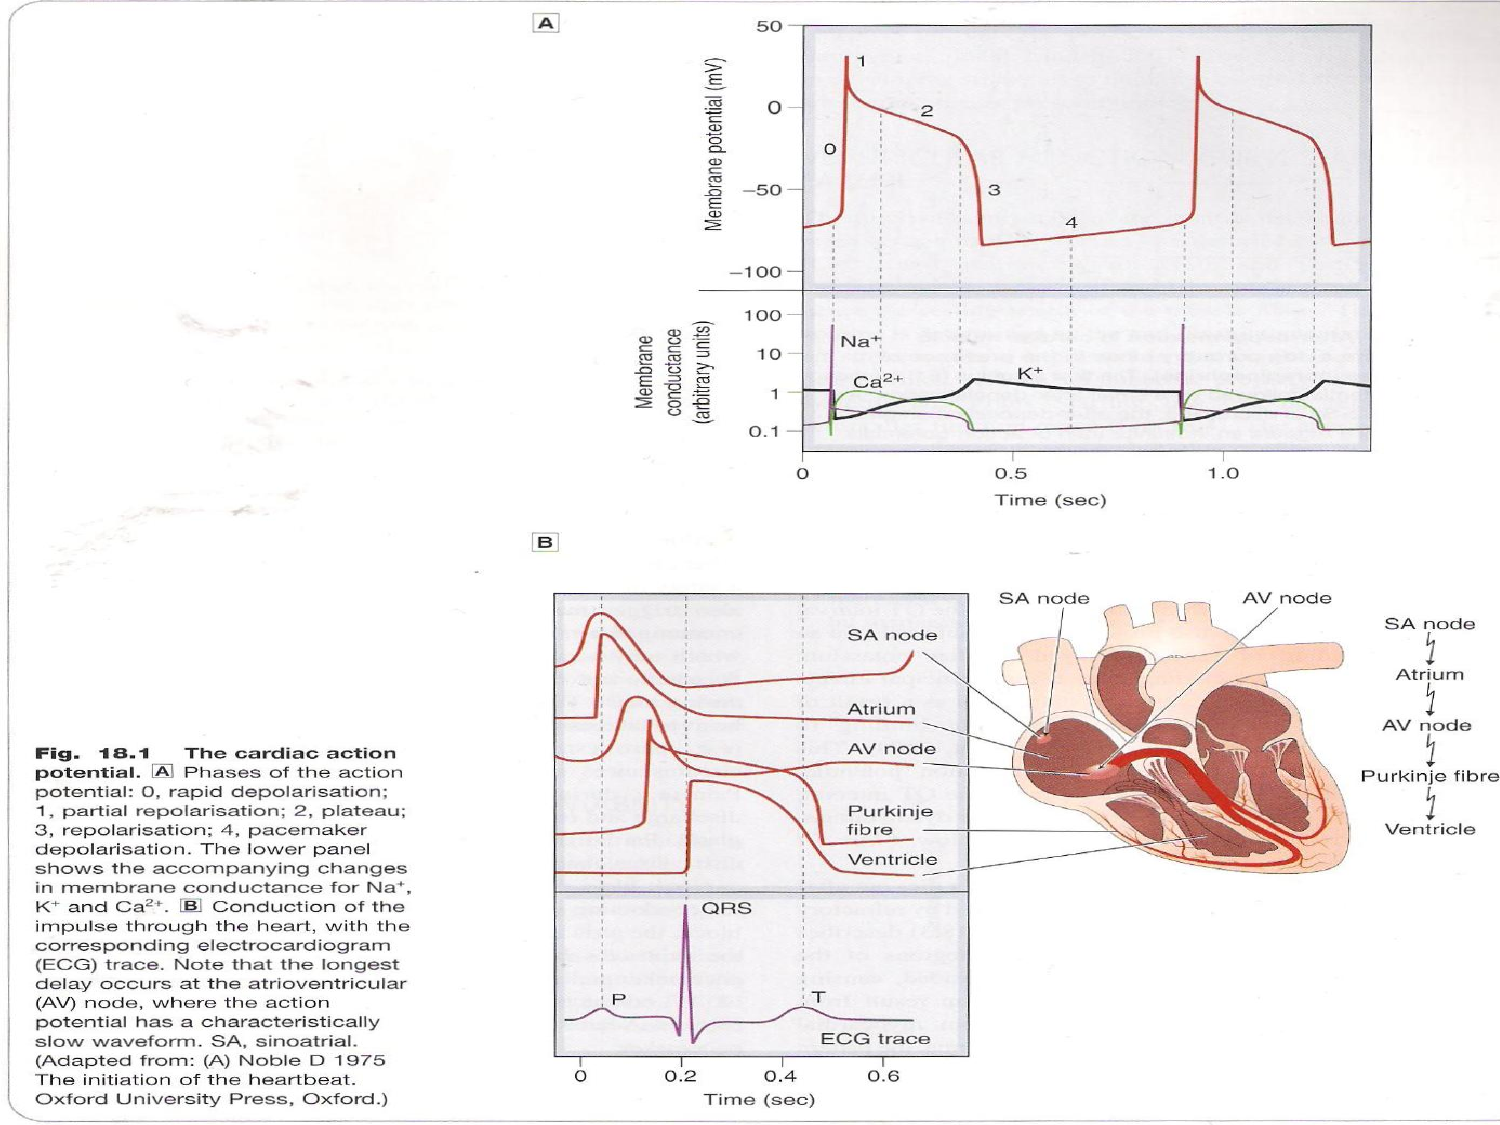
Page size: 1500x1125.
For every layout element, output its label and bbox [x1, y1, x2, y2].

list [0, 0, 1500, 1125]
